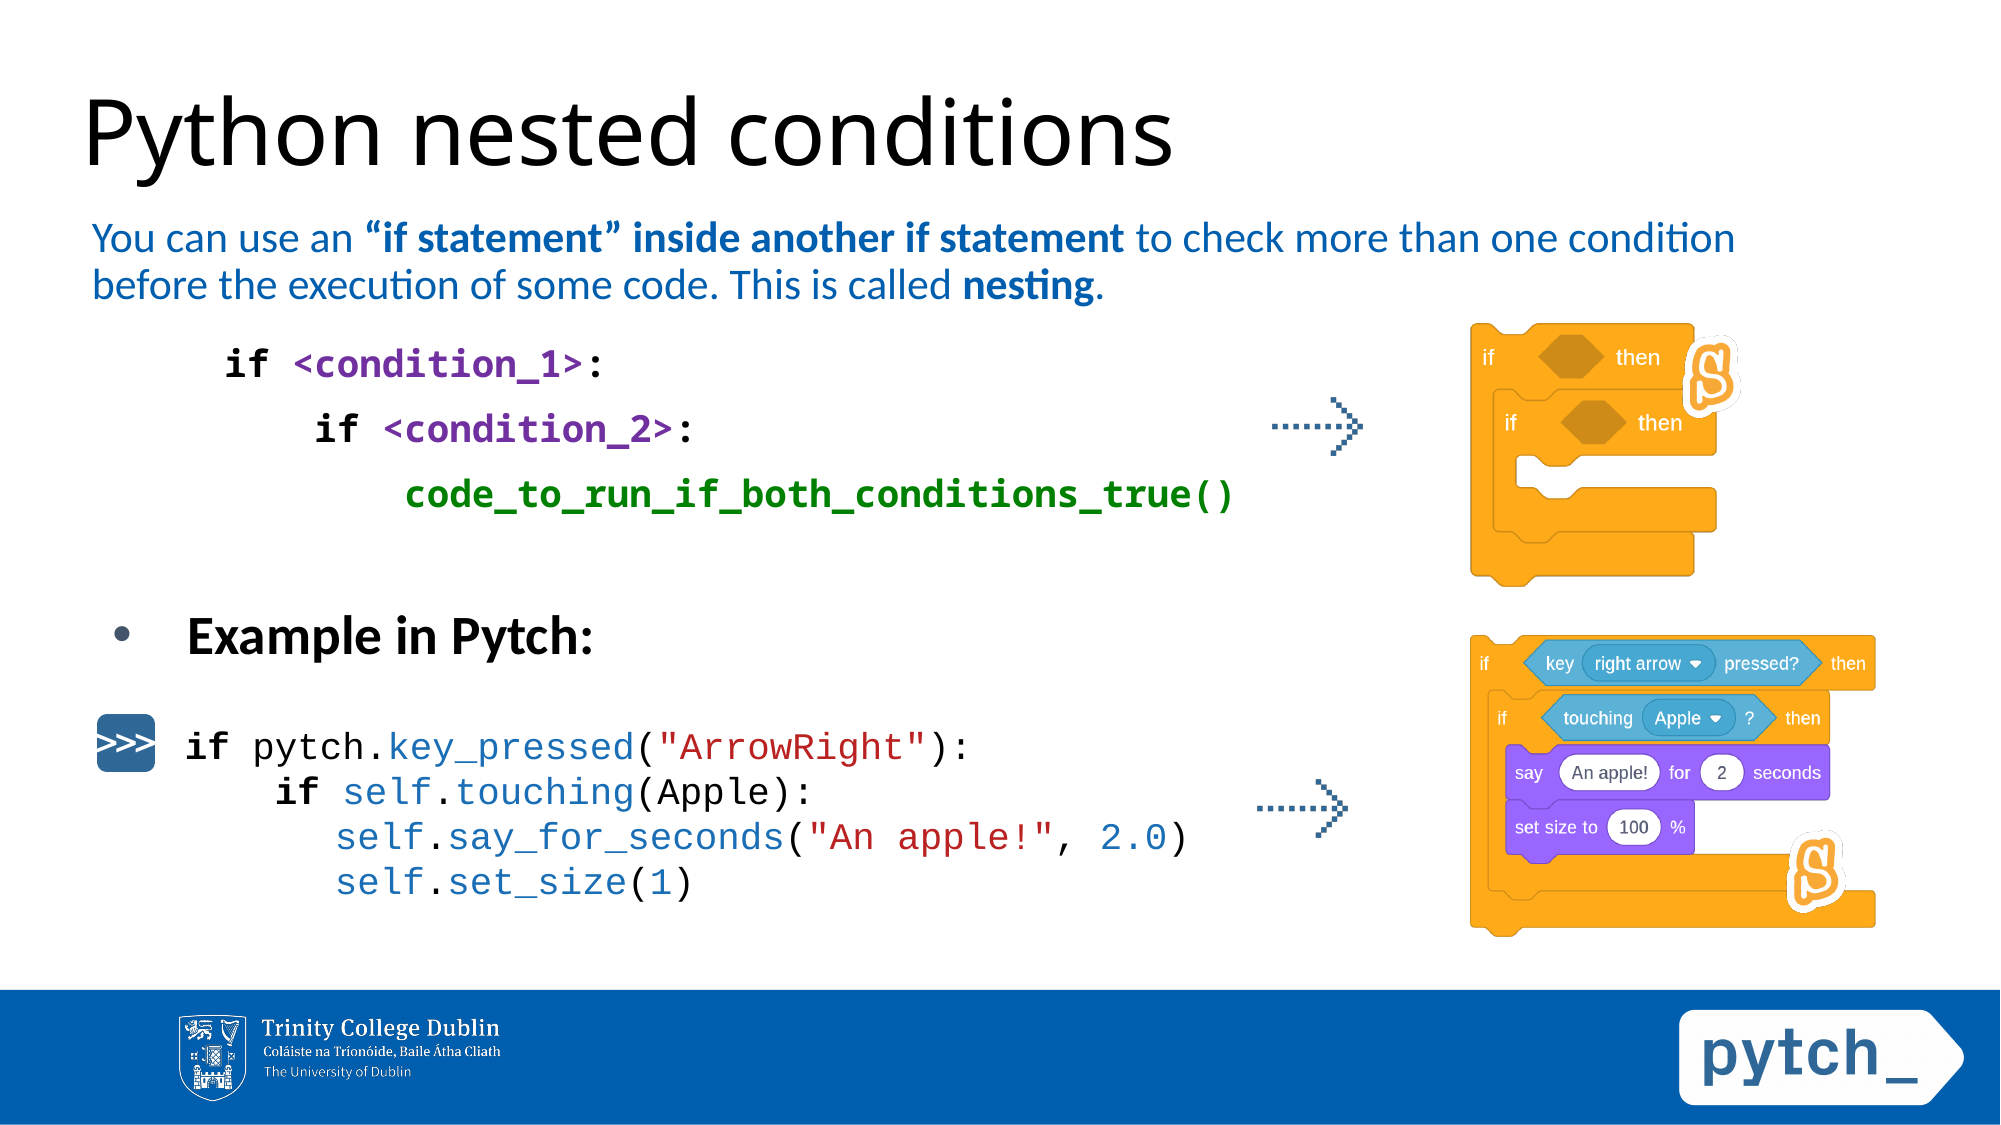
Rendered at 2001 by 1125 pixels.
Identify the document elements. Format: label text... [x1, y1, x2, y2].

title Python nested conditions [66, 27, 1792, 245]
list Example in Pytch: [97, 599, 1246, 723]
picture [1468, 633, 2001, 1125]
text_box if pytch.key_pressed("ArrowRight"): if self.touching(Apple): self.say_for_seconds("An apple!", 2.0) self.set_size(1) [169, 714, 1303, 910]
picture [97, 714, 155, 772]
list You can use an “if statement” inside another if statement to check more than one condition before the execution of some code. This is called nesting. [76, 206, 1781, 320]
picture [1244, 750, 1361, 867]
picture [1259, 368, 1376, 485]
picture [1468, 322, 1757, 588]
picture [178, 1014, 502, 1102]
text_box if <condition_1>: if <condition_2>: code_to_run_if_both_conditions_true() [209, 337, 1261, 524]
